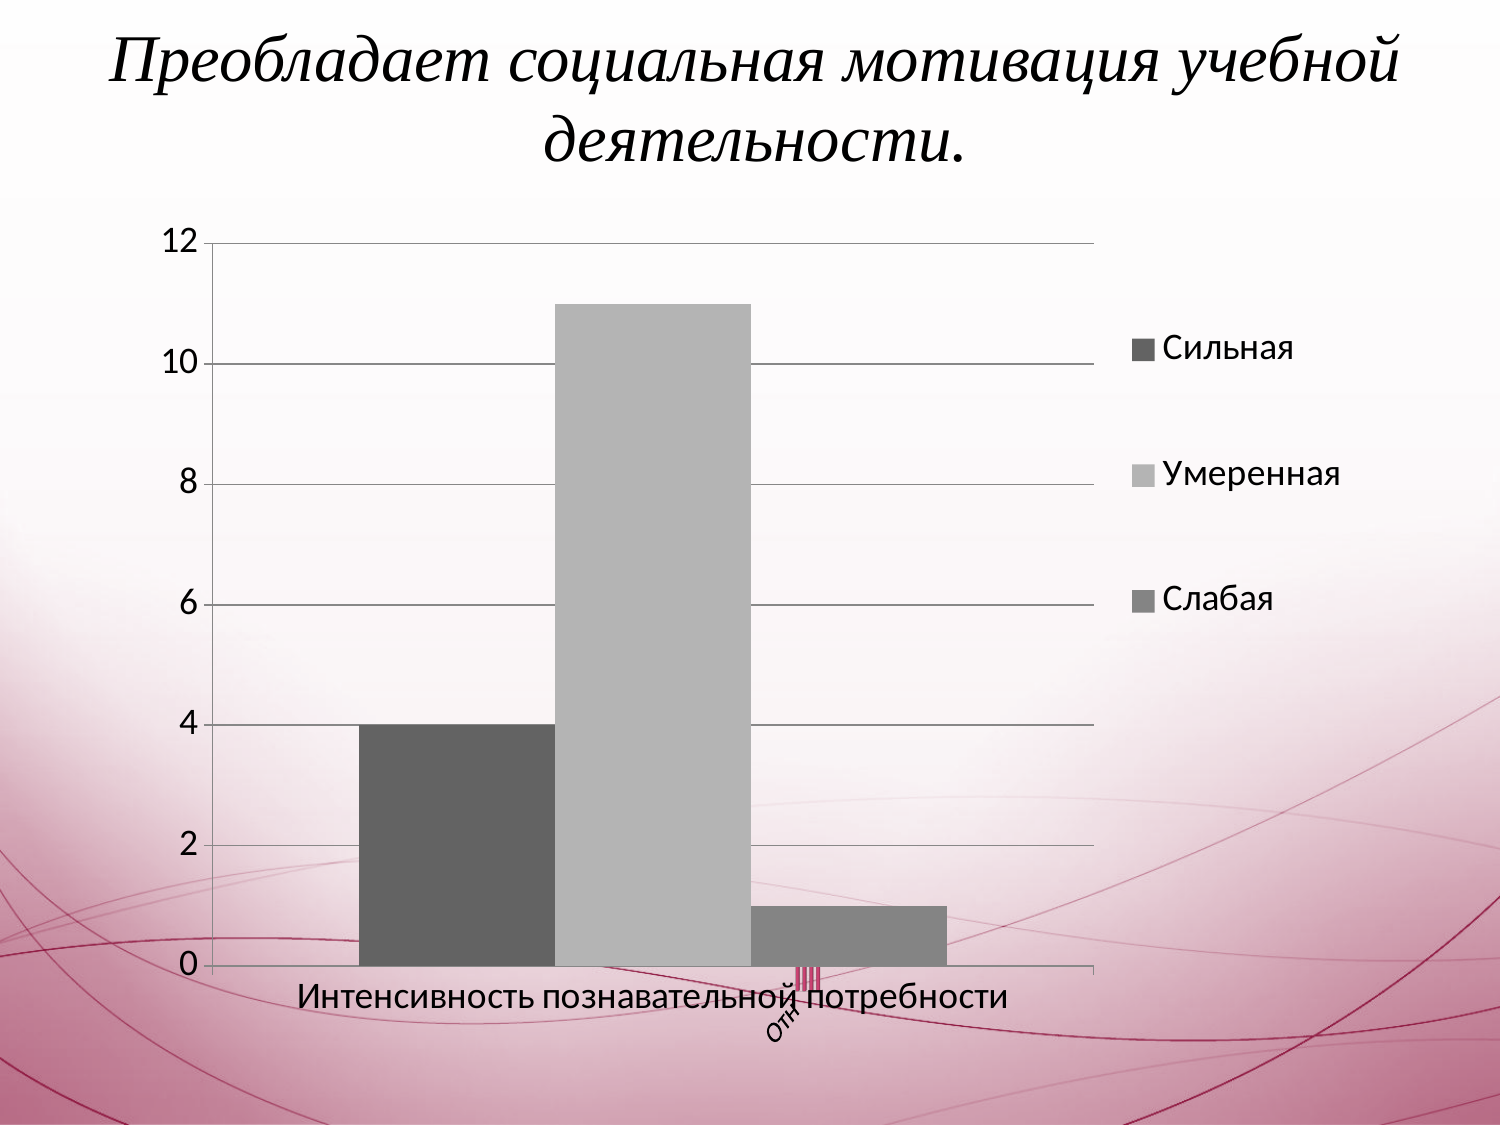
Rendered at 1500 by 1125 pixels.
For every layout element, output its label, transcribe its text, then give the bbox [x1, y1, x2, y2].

subtitle Преобладает социальная мотивация учебной деятельности. [76, 7, 1436, 1047]
chart [135, 207, 1365, 1053]
